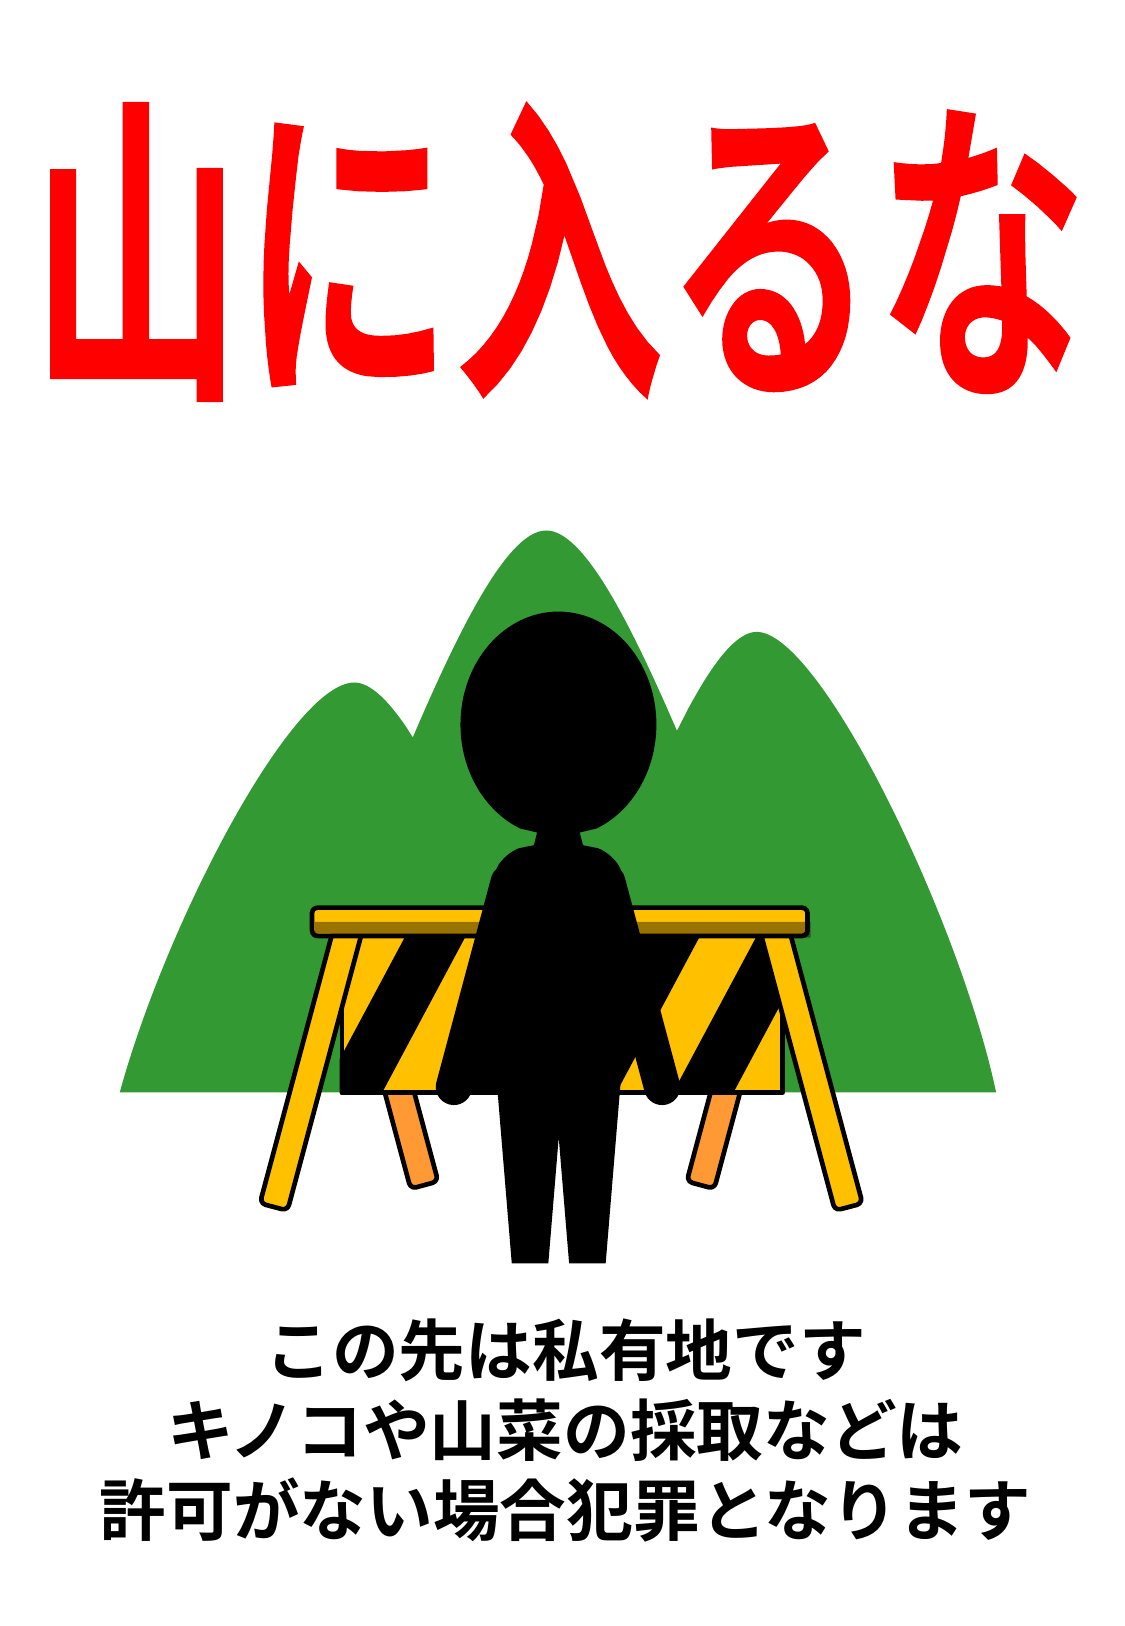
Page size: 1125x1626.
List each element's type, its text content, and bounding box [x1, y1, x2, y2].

text_box この先は私有地です キノコや山菜の採取などは 許可がない場合犯罪となります [50, 1301, 1081, 1557]
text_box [119, 530, 997, 1264]
